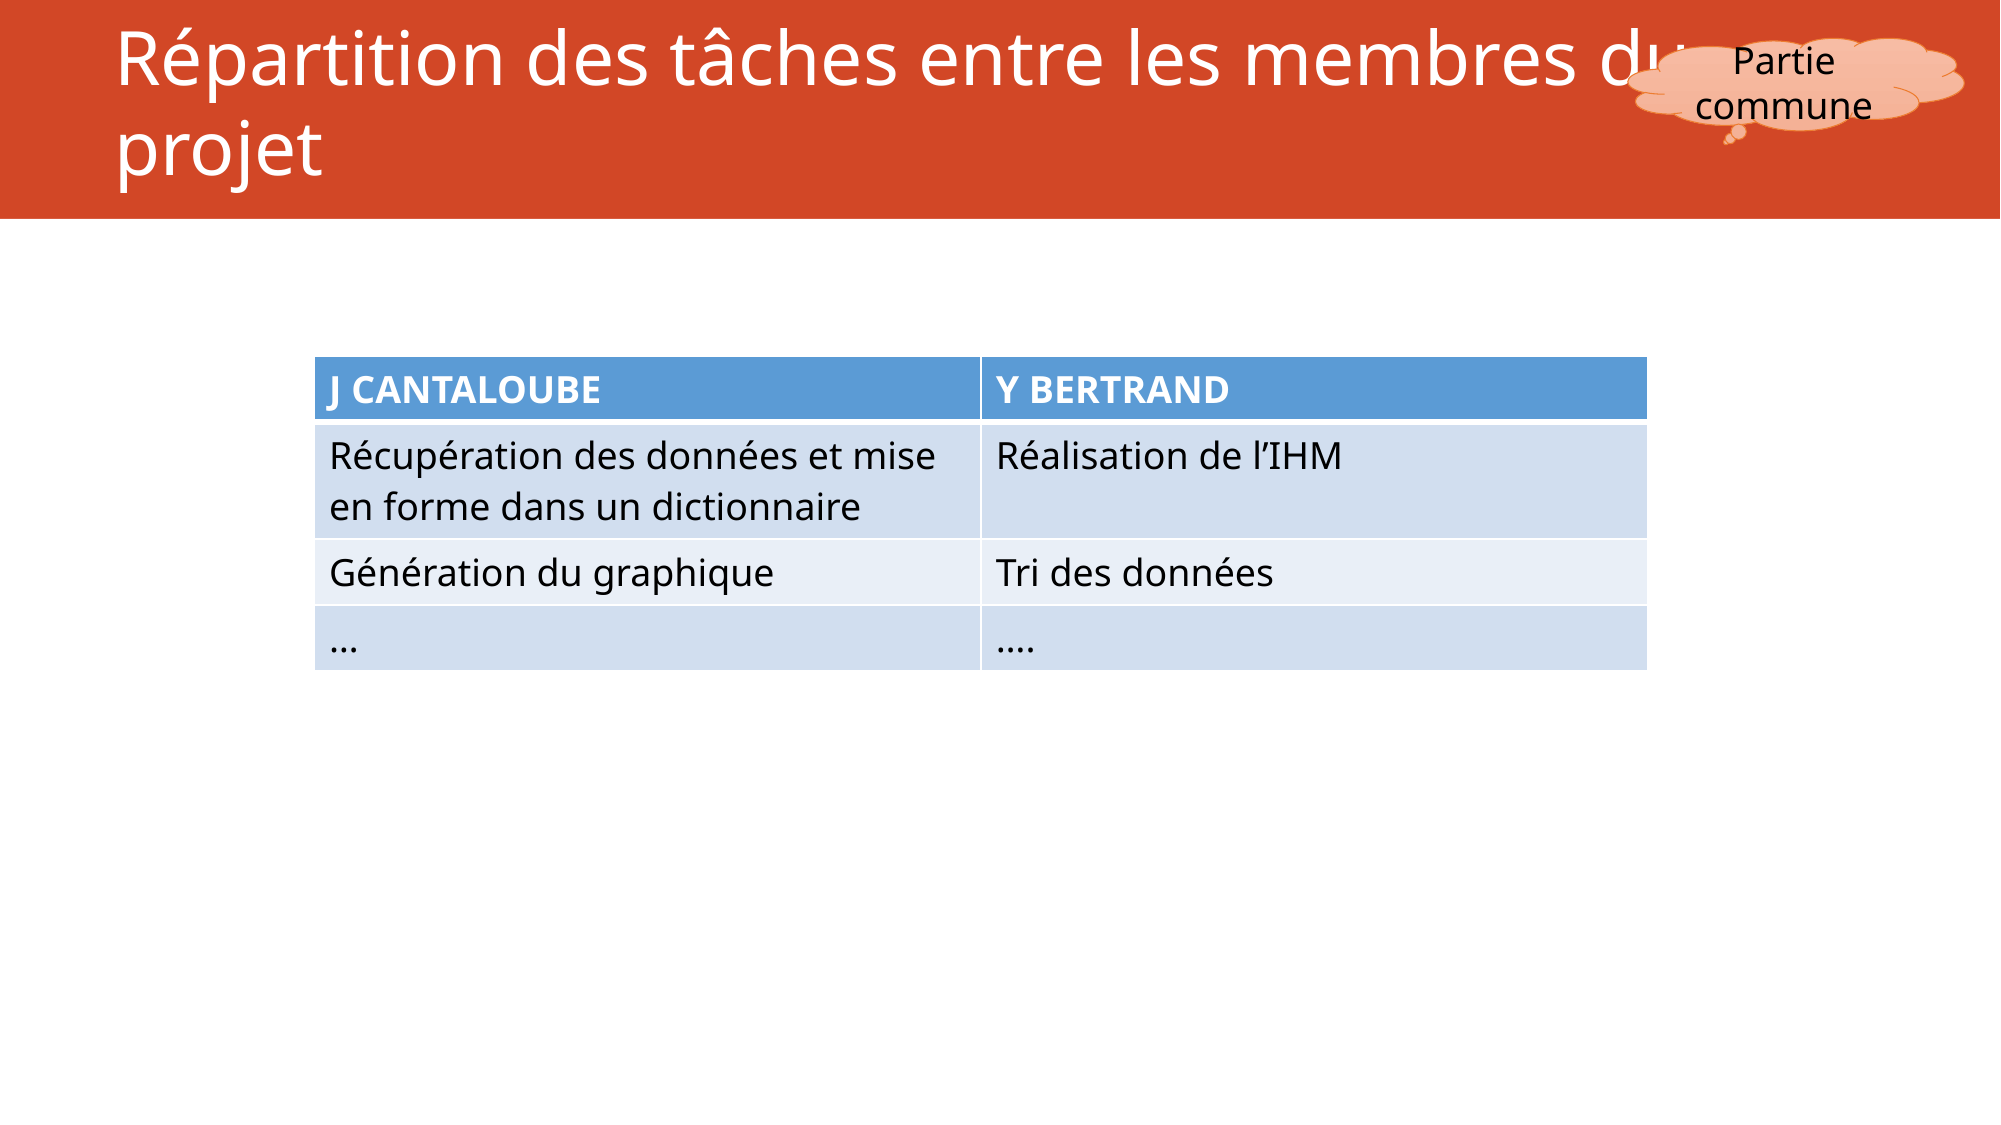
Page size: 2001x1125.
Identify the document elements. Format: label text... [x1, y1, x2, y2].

table_cell Réalisation de l’IHM [982, 425, 1647, 538]
table_header Y BERTRAND [982, 357, 1647, 419]
table_cell Génération du graphique [315, 540, 980, 604]
title Répartition des tâches entre les membres du projet [99, 0, 1863, 199]
table_cell Récupération des données et mise en forme dans un dictionnaire [315, 425, 980, 538]
text_box Partie commune [1627, 37, 1965, 146]
table_cell … [315, 606, 980, 670]
table_cell Tri des données [982, 540, 1647, 604]
table_cell …. [982, 606, 1647, 670]
table_header J CANTALOUBE [315, 357, 980, 419]
